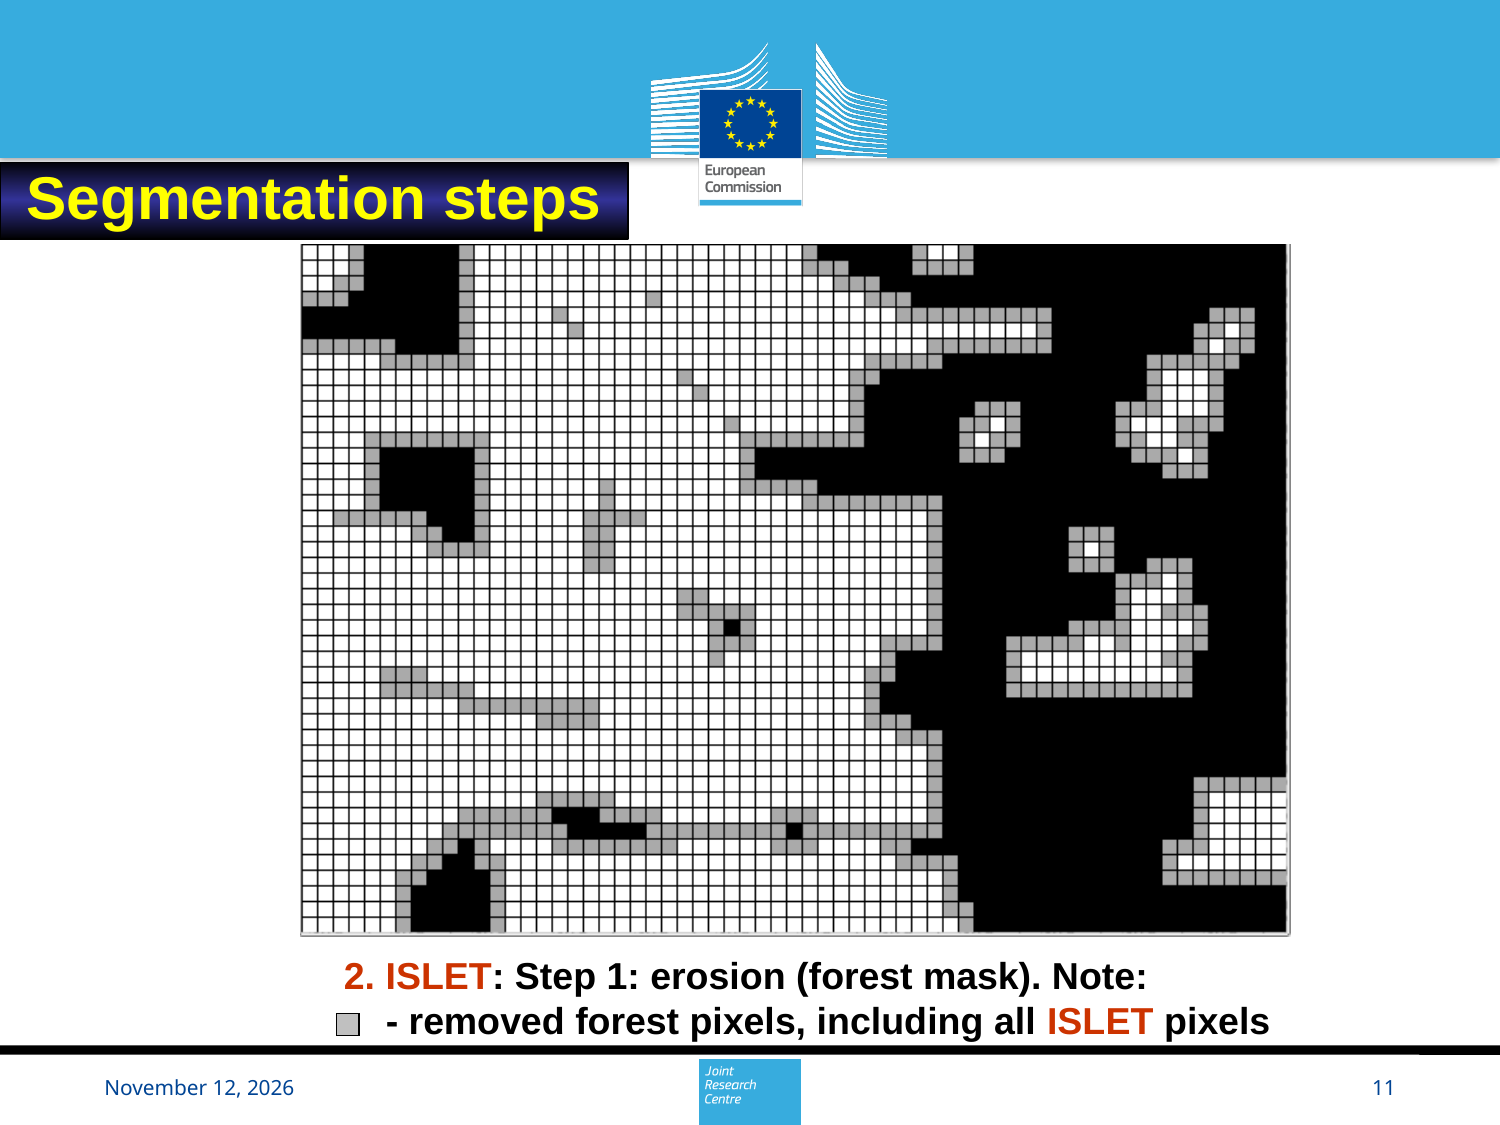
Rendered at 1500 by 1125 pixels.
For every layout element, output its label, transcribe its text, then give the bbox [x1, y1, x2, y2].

picture [699, 1059, 801, 1125]
slide_number 11 [1045, 1074, 1396, 1100]
text_box [336, 1013, 359, 1036]
text_box 2. ISLET: Step 1: erosion (forest mask). Note: - removed forest pixels, including all ISLET pixels [328, 945, 1286, 1050]
picture [651, 42, 887, 207]
picture [299, 243, 1291, 937]
text_box Segmentation steps [0, 162, 628, 239]
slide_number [104, 1074, 455, 1100]
